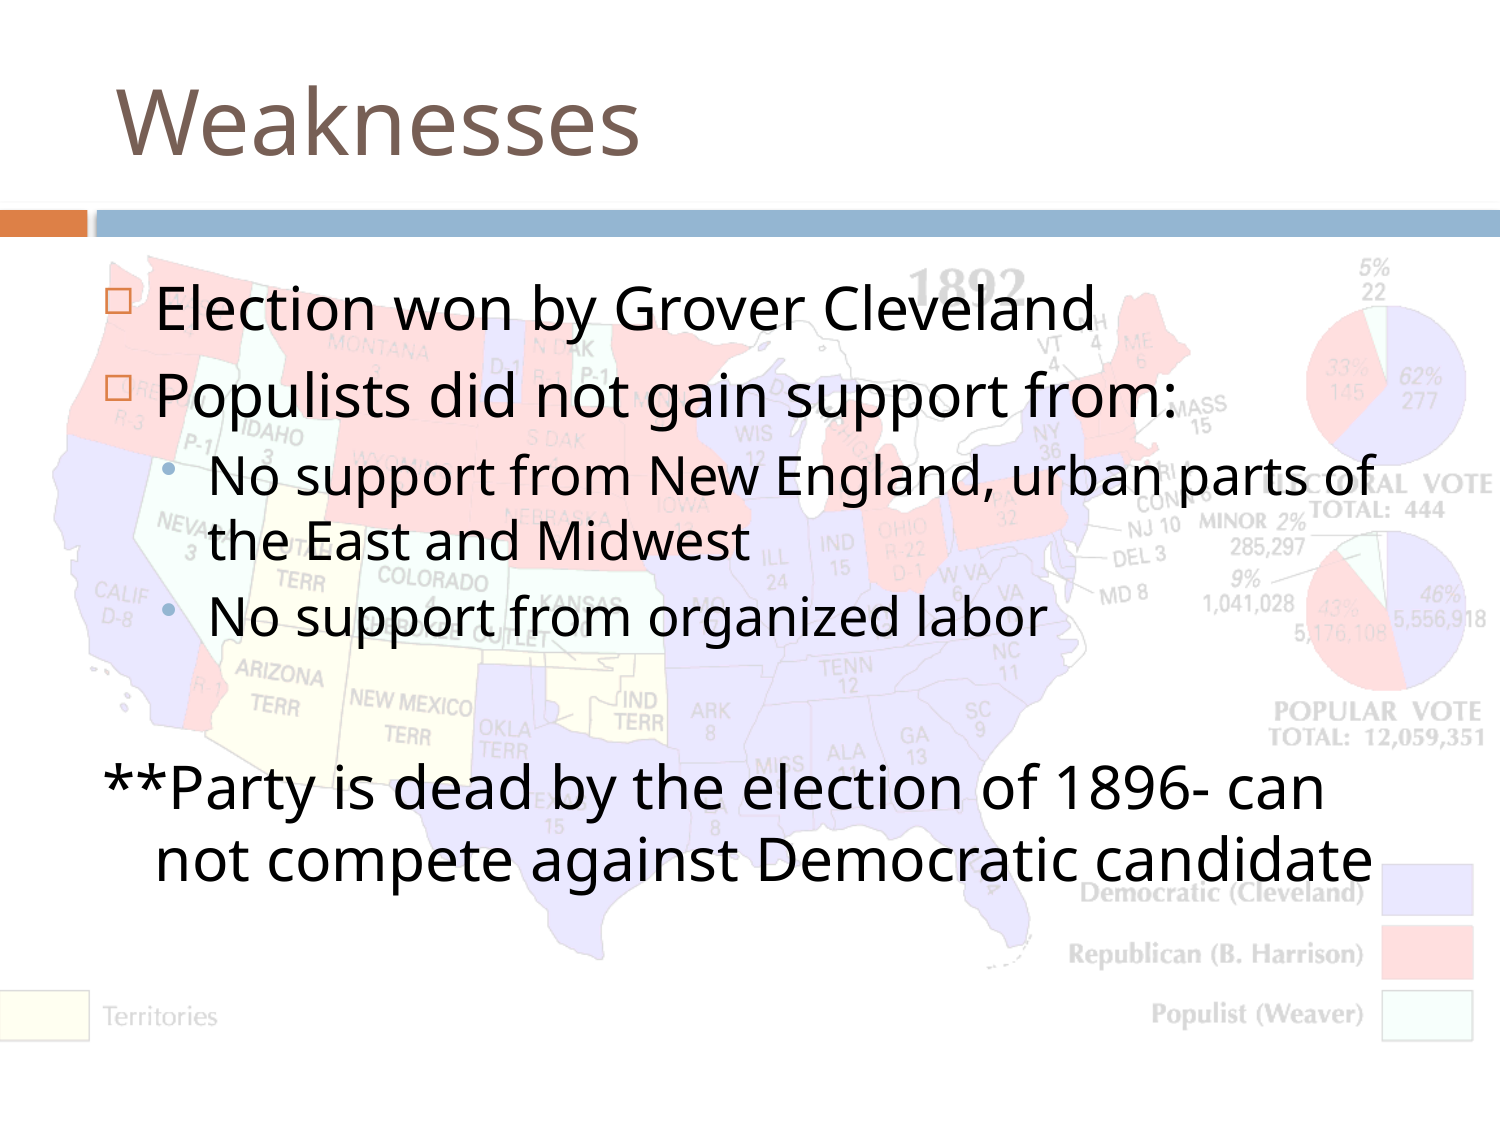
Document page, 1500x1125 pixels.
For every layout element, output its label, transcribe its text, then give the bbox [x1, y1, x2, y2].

title Weaknesses [100, 37, 1438, 200]
picture [0, 237, 1500, 1063]
